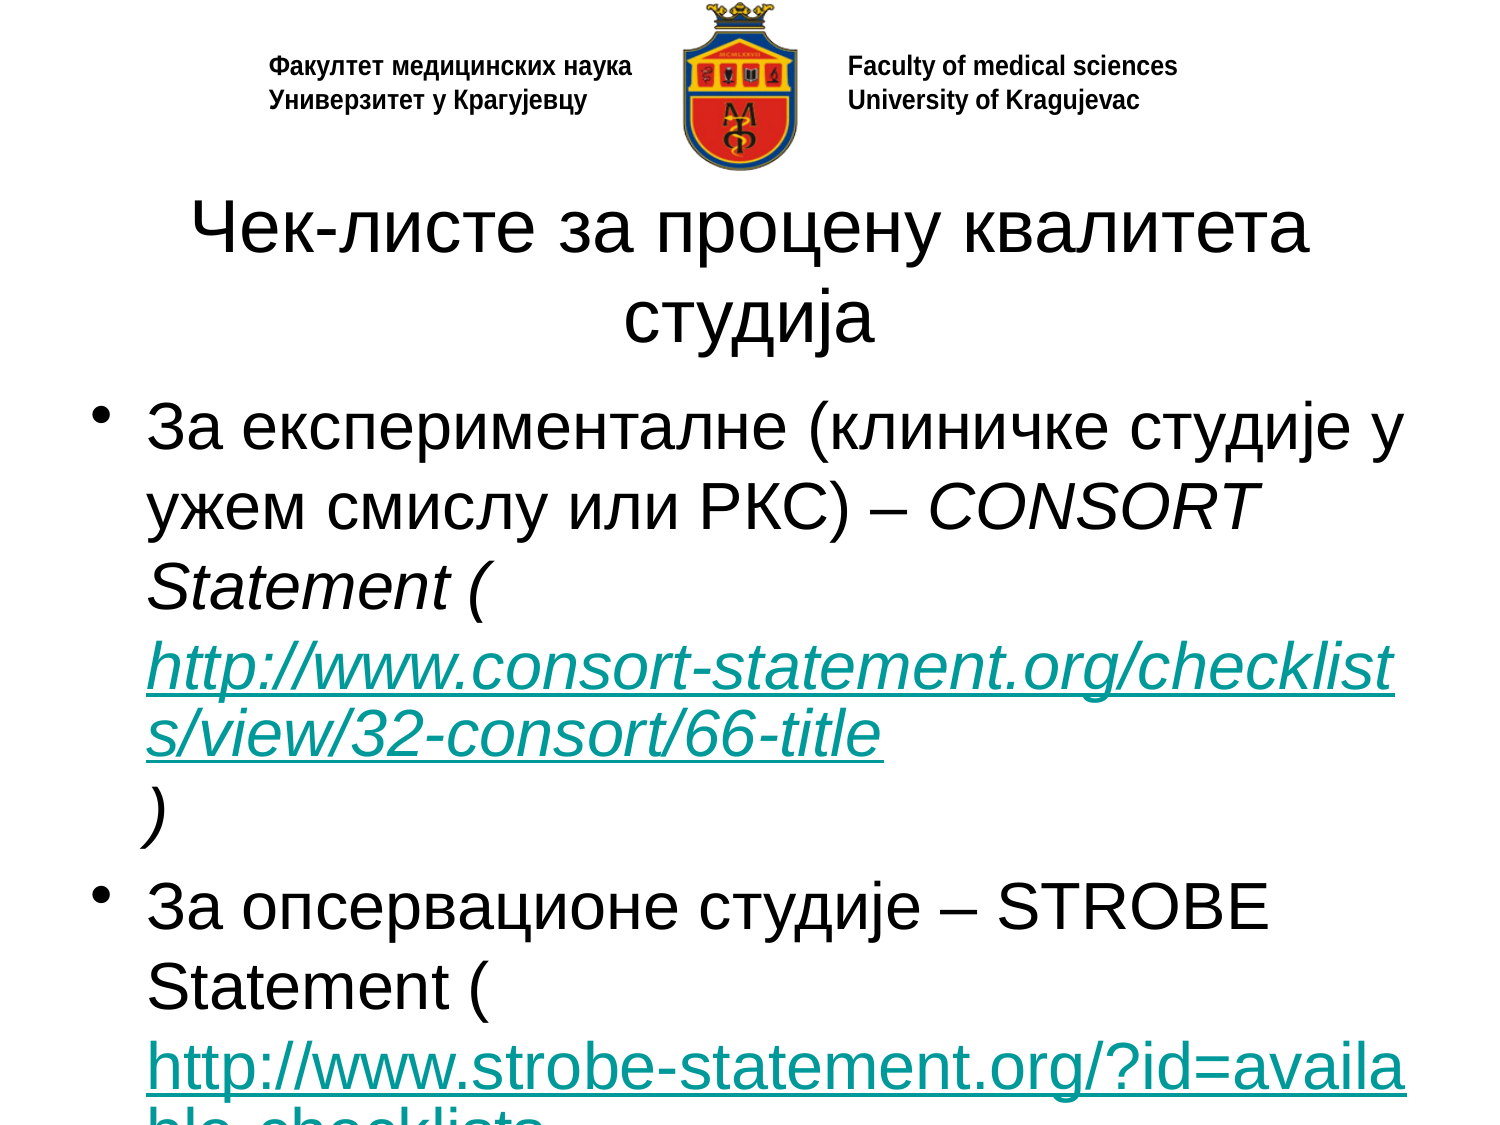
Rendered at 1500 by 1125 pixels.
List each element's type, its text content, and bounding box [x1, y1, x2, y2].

title Чек-листе за процену квалитета студија [74, 173, 1426, 362]
list За експерименталне (клиничке студије у ужем смислу или РКС) – CONSORT Statement (http://www.consort-statement.org/checklists/view/32-consort/66-title) За опсервационе студије – STROBE Statement (http://www.strobe-statement.org/?id=available-checklists) [74, 374, 1426, 1118]
